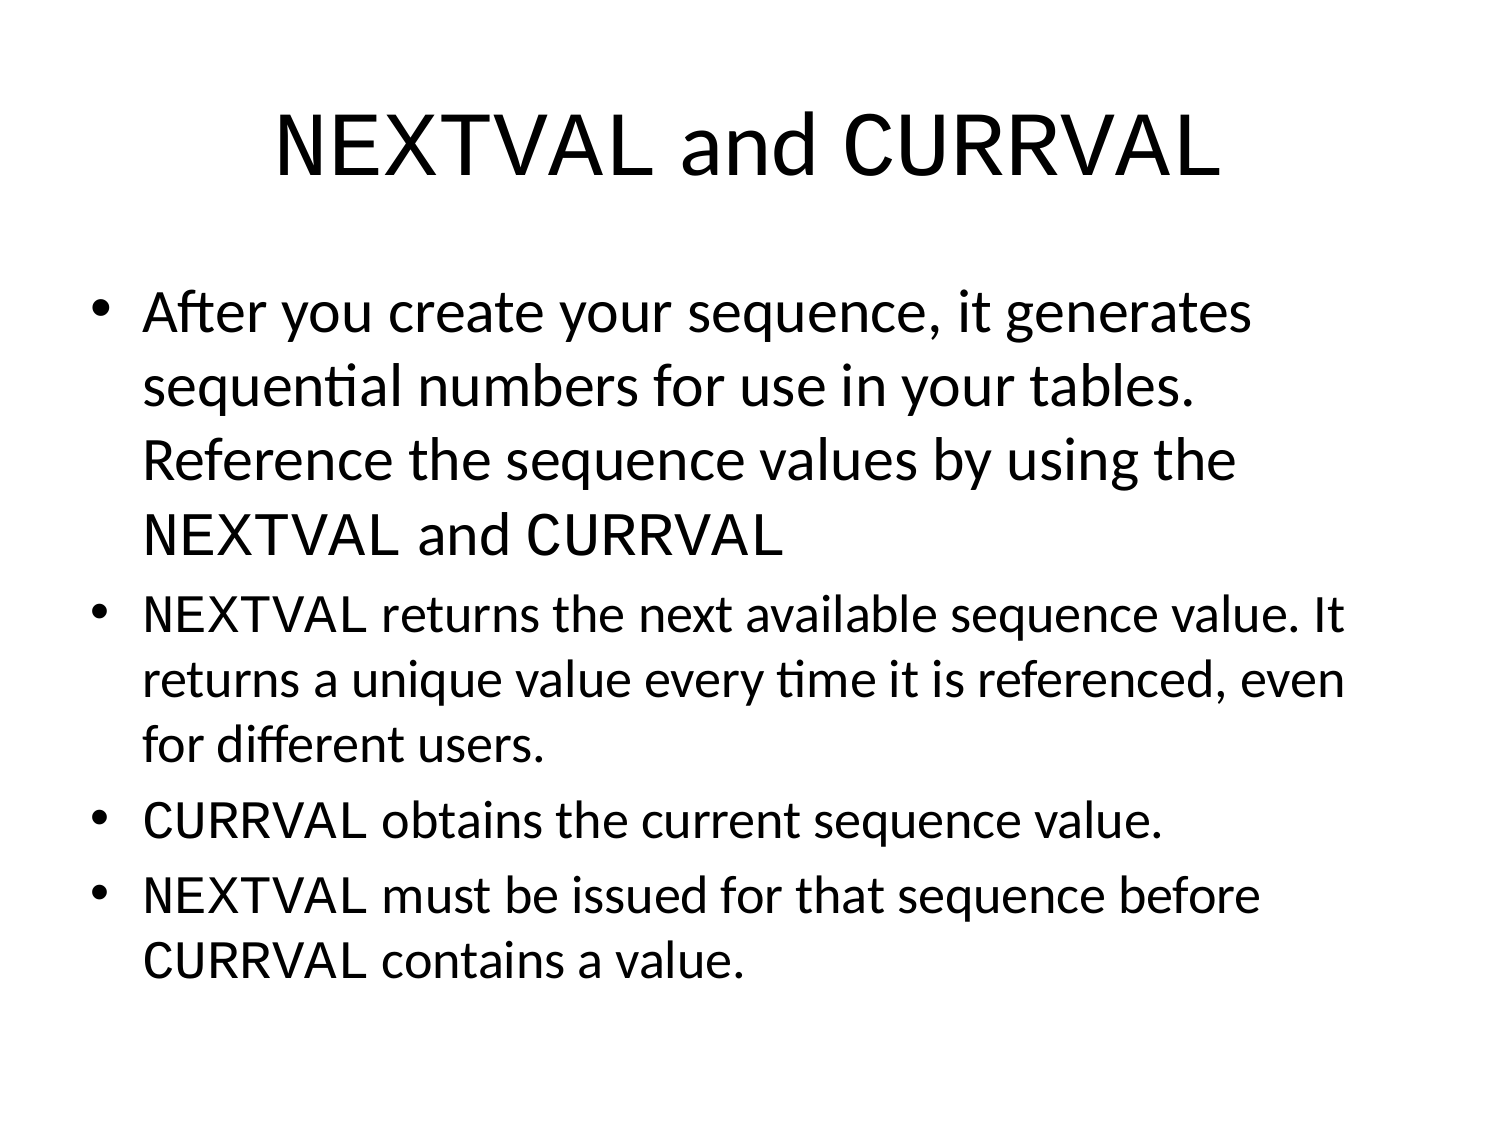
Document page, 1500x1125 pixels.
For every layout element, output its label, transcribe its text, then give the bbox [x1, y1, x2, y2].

title NEXTVAL and CURRVAL [75, 45, 1425, 233]
list After you create your sequence, it generates sequential numbers for use in your tables. Reference the sequence values by using the NEXTVAL and CURRVAL NEXTVAL returns the next available sequence value. It returns a unique value every time it is referenced, even for different users. CURRVAL obtains the current sequence value. NEXTVAL must be issued for that sequence before CURRVAL contains a value. [75, 262, 1425, 1005]
